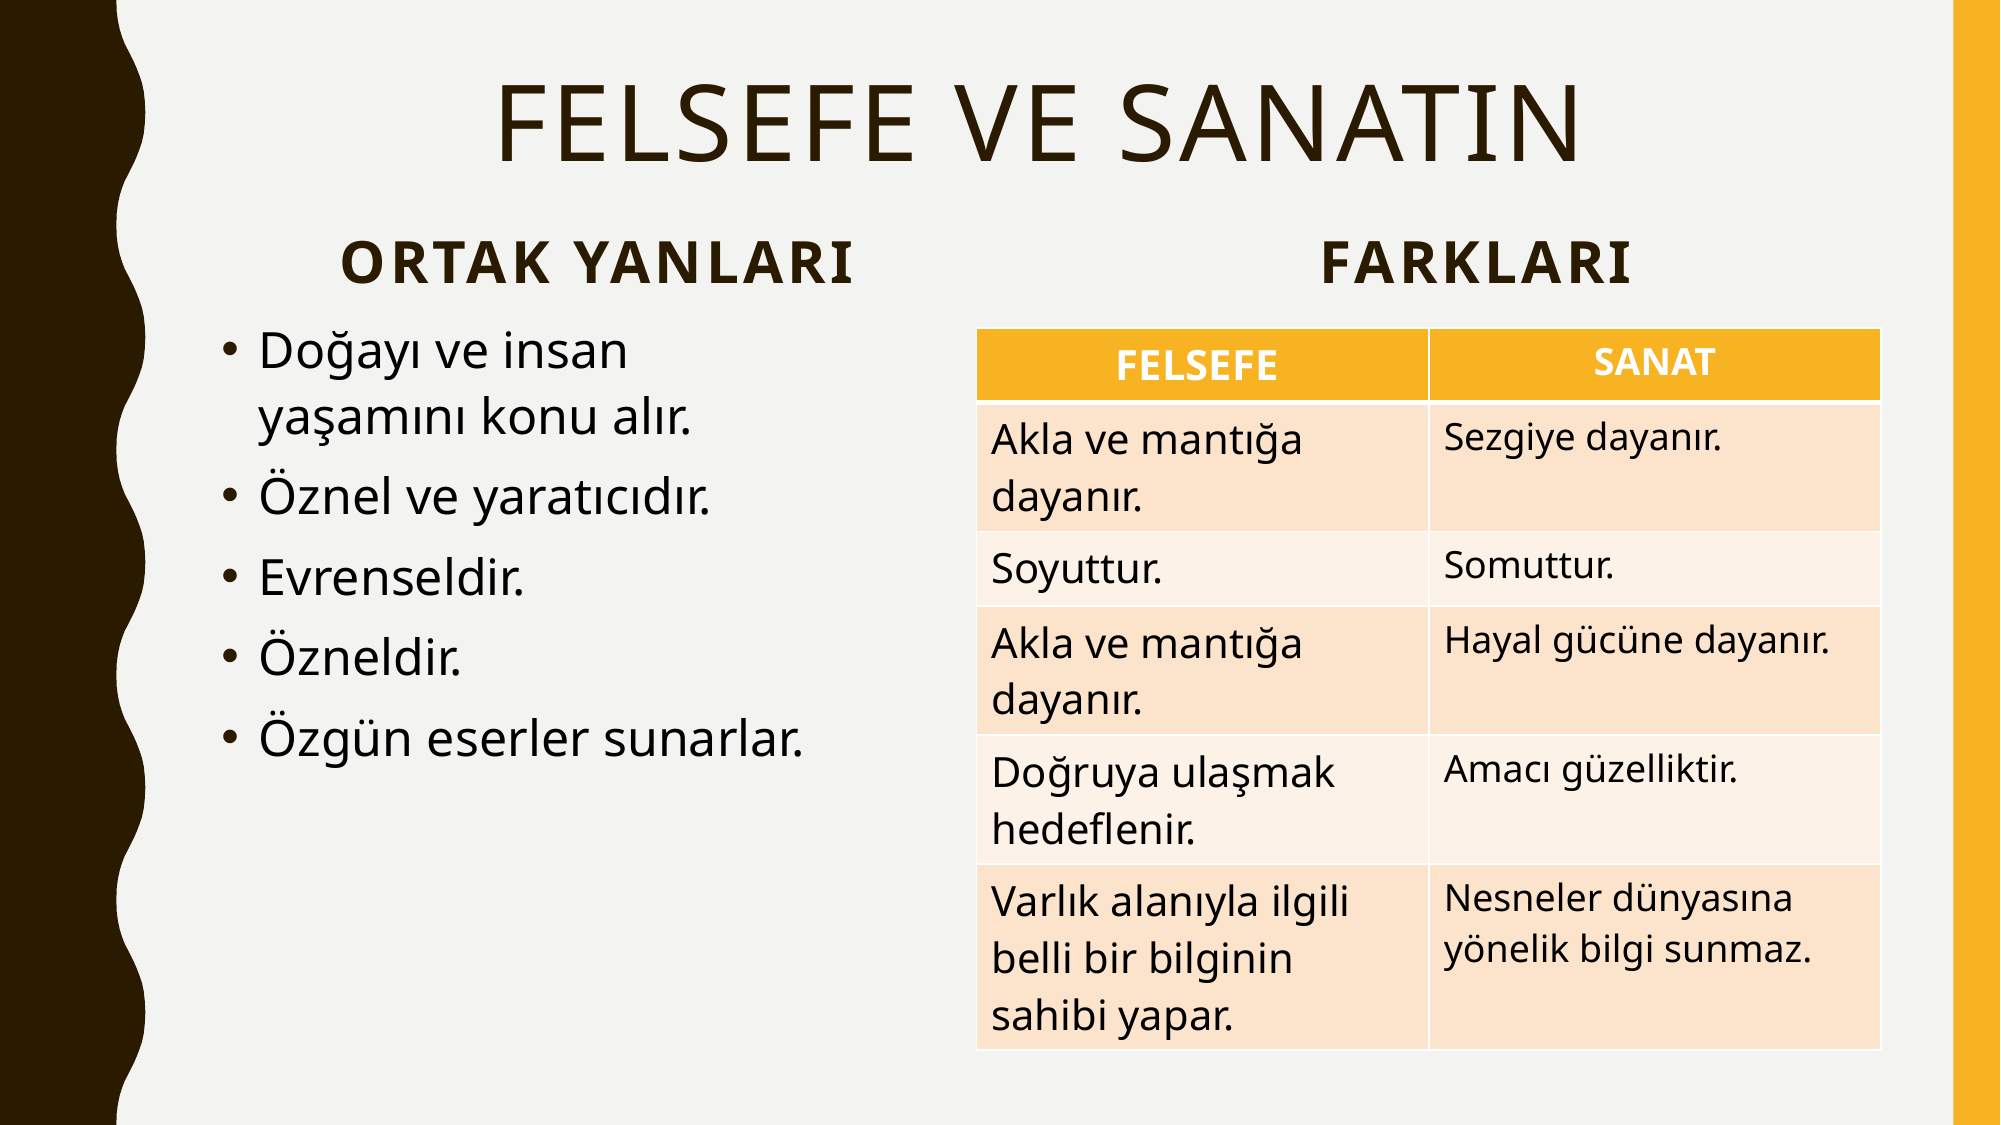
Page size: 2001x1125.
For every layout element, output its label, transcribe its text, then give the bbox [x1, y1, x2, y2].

list Doğayı ve insan yaşamını konu alır. Öznel ve yaratıcıdır. Evrenseldir. Özneldir. Özgün eserler sunarlar. [206, 304, 825, 1055]
title FELSEFE VE SANATIN [205, 62, 1875, 200]
table_cell Doğruya ulaşmak hedeflenir. [977, 736, 1428, 863]
table_header FELSEFE [977, 329, 1428, 400]
table_cell Soyuttur. [977, 532, 1428, 605]
table_cell Varlık alanıyla ilgili belli bir bilginin sahibi yapar. [977, 865, 1428, 1049]
table_cell Nesneler dünyasına yönelik bilgi sunmaz. [1430, 865, 1880, 1049]
table_cell Akla ve mantığa dayanır. [977, 607, 1428, 734]
table_header SANAT [1430, 329, 1880, 400]
table_cell Somuttur. [1430, 532, 1880, 605]
table_cell Akla ve mantığa dayanır. [977, 405, 1428, 531]
list ORTAK YANLARI [203, 199, 991, 303]
table_cell Sezgiye dayanır. [1430, 405, 1880, 531]
table_cell Amacı güzelliktir. [1430, 736, 1880, 863]
list FARKLARI [1082, 199, 1870, 303]
table_cell Hayal gücüne dayanır. [1430, 607, 1880, 734]
